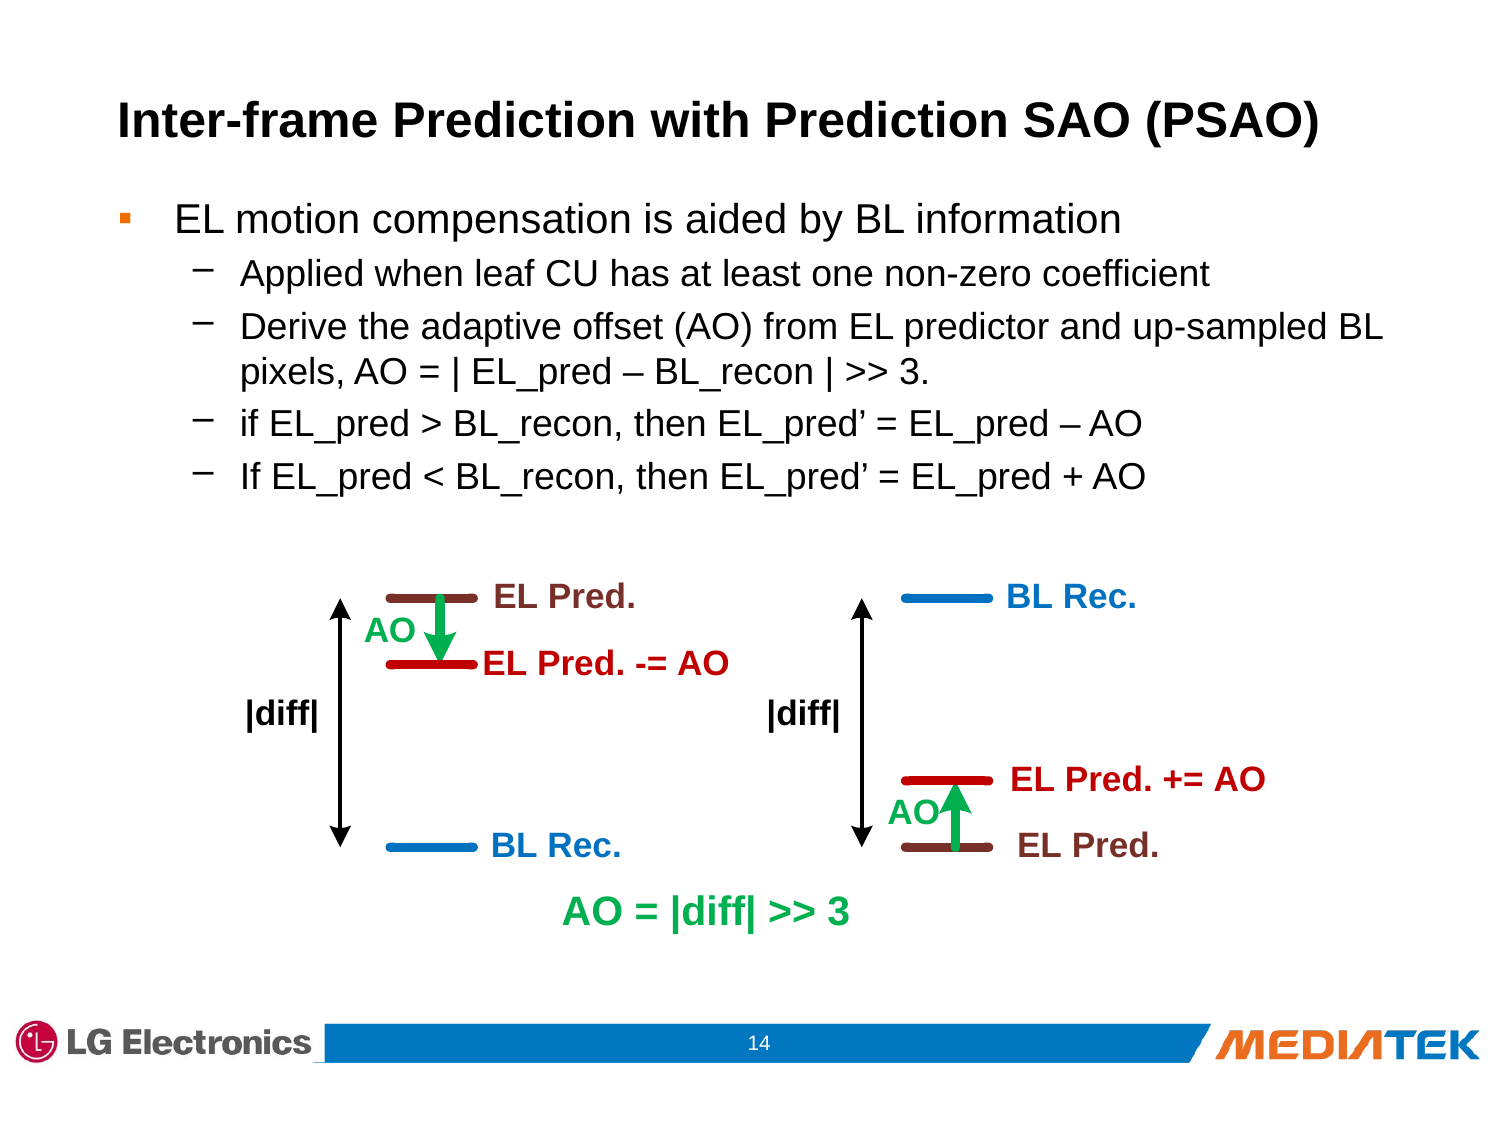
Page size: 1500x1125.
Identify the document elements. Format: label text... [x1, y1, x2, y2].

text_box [218, 557, 1294, 953]
slide_number 13 [720, 1022, 798, 1090]
picture [325, 1023, 720, 1063]
picture [798, 1023, 1480, 1063]
list EL motion compensation is aided by BL information Applied when leaf CU has at least one non-zero coefficient Derive the adaptive offset (AO) from EL predictor and up-sampled BL pixels, AO = | EL_pred – BL_recon | >> 3. if EL_pred > BL_recon, then EL_pred’ = EL_pred – AO If EL_pred < BL_recon, then EL_pred’ = EL_pred + AO [102, 184, 1425, 625]
picture [13, 1008, 313, 1075]
title Inter-frame Prediction with Prediction SAO (PSAO) [101, 62, 1425, 172]
